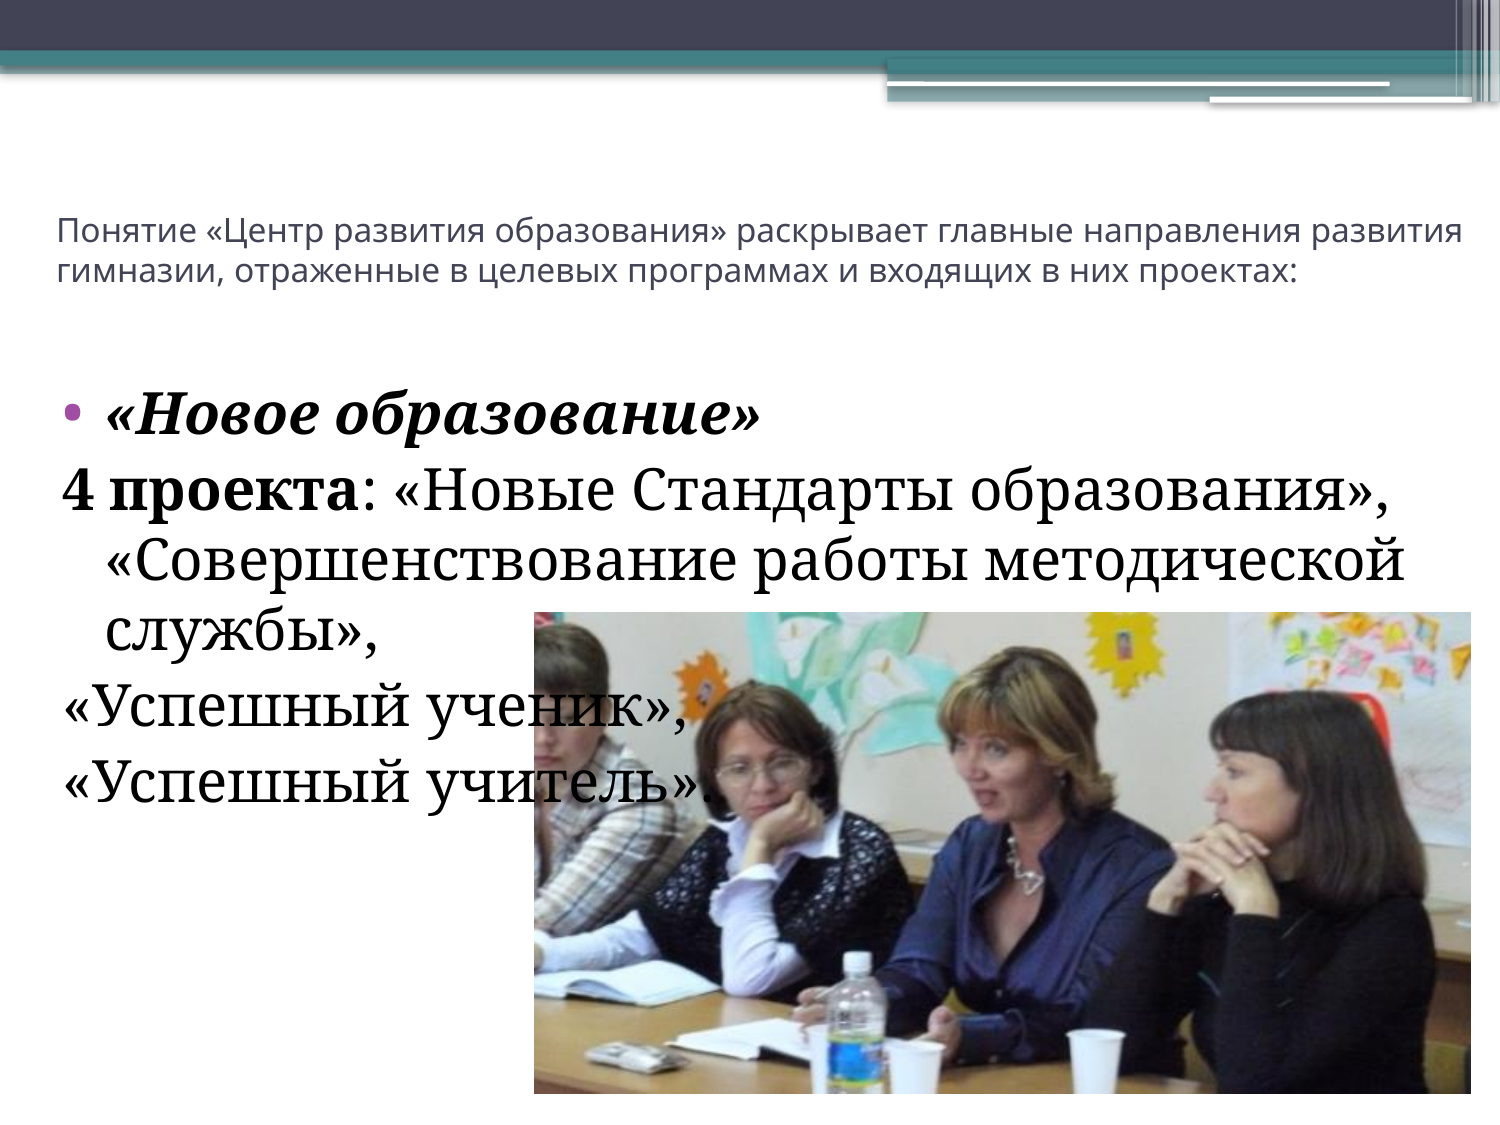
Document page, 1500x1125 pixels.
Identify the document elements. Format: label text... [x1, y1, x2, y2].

list «Новое образование» 4 проекта: «Новые Стандарты образования», «Совершенствование работы методической службы», «Успешный ученик», «Успешный учитель». [29, 368, 1459, 1079]
picture [534, 612, 1471, 1095]
title Понятие «Центр развития образования» раскрывает главные направления развития гимназии, отраженные в целевых программах и входящих в них проектах: [41, 187, 1500, 363]
